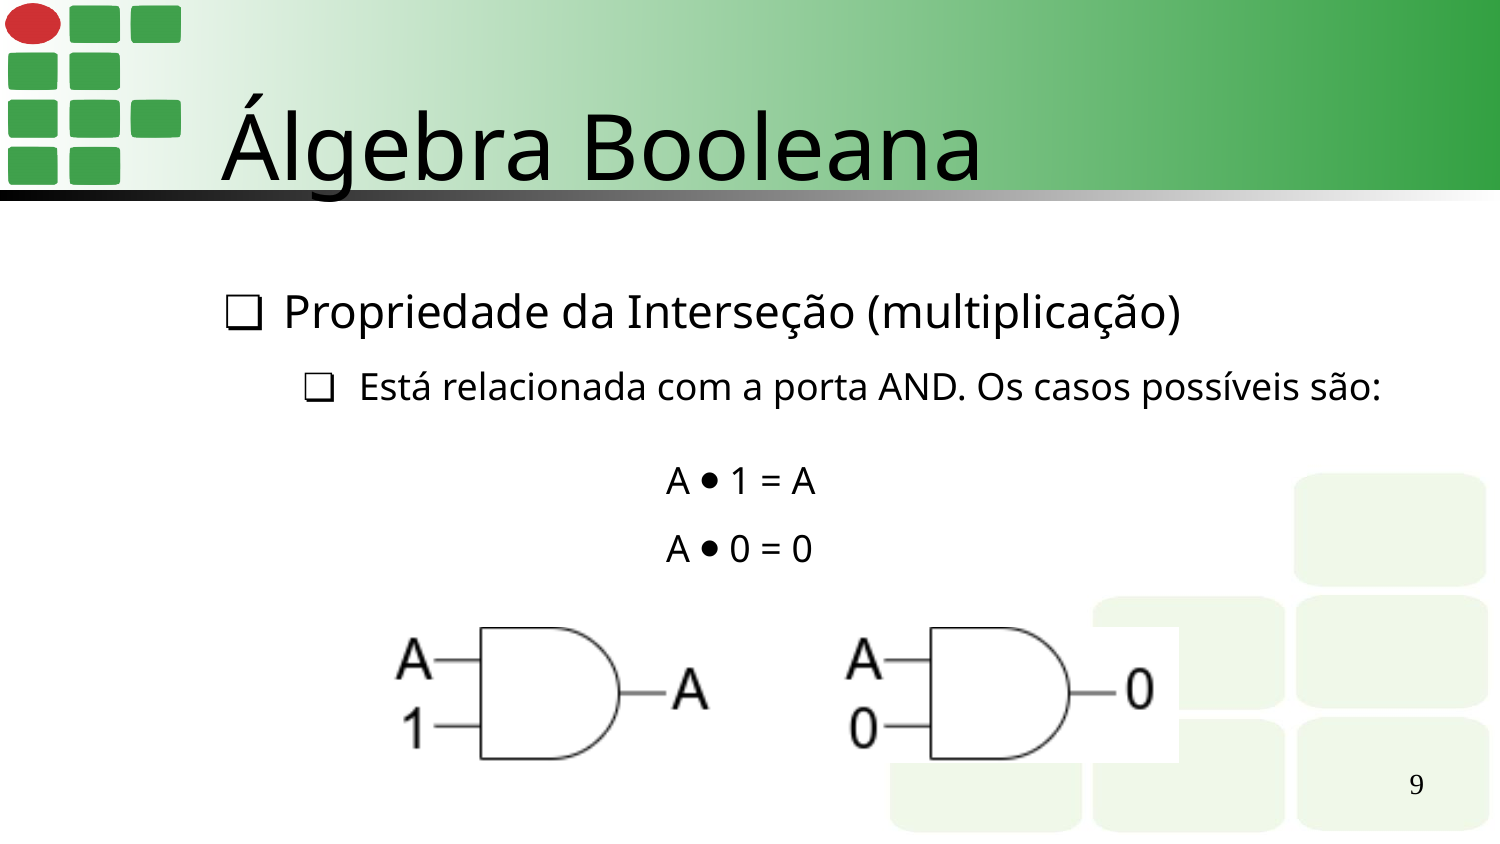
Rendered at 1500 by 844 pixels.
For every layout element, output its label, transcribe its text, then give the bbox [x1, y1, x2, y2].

slide_number ‹#› [1075, 768, 1425, 827]
text_box Está relacionada com a porta AND. Os casos possíveis são: [193, 333, 1469, 403]
text_box Álgebra Booleana [206, 26, 1468, 207]
text_box Propriedade da Interseção (multiplicação) [193, 248, 1469, 333]
text_box A ⦁ 1 = A A ⦁ 0 = 0 [651, 427, 849, 558]
picture [379, 626, 729, 763]
picture [5, 3, 181, 185]
picture [803, 441, 1495, 835]
